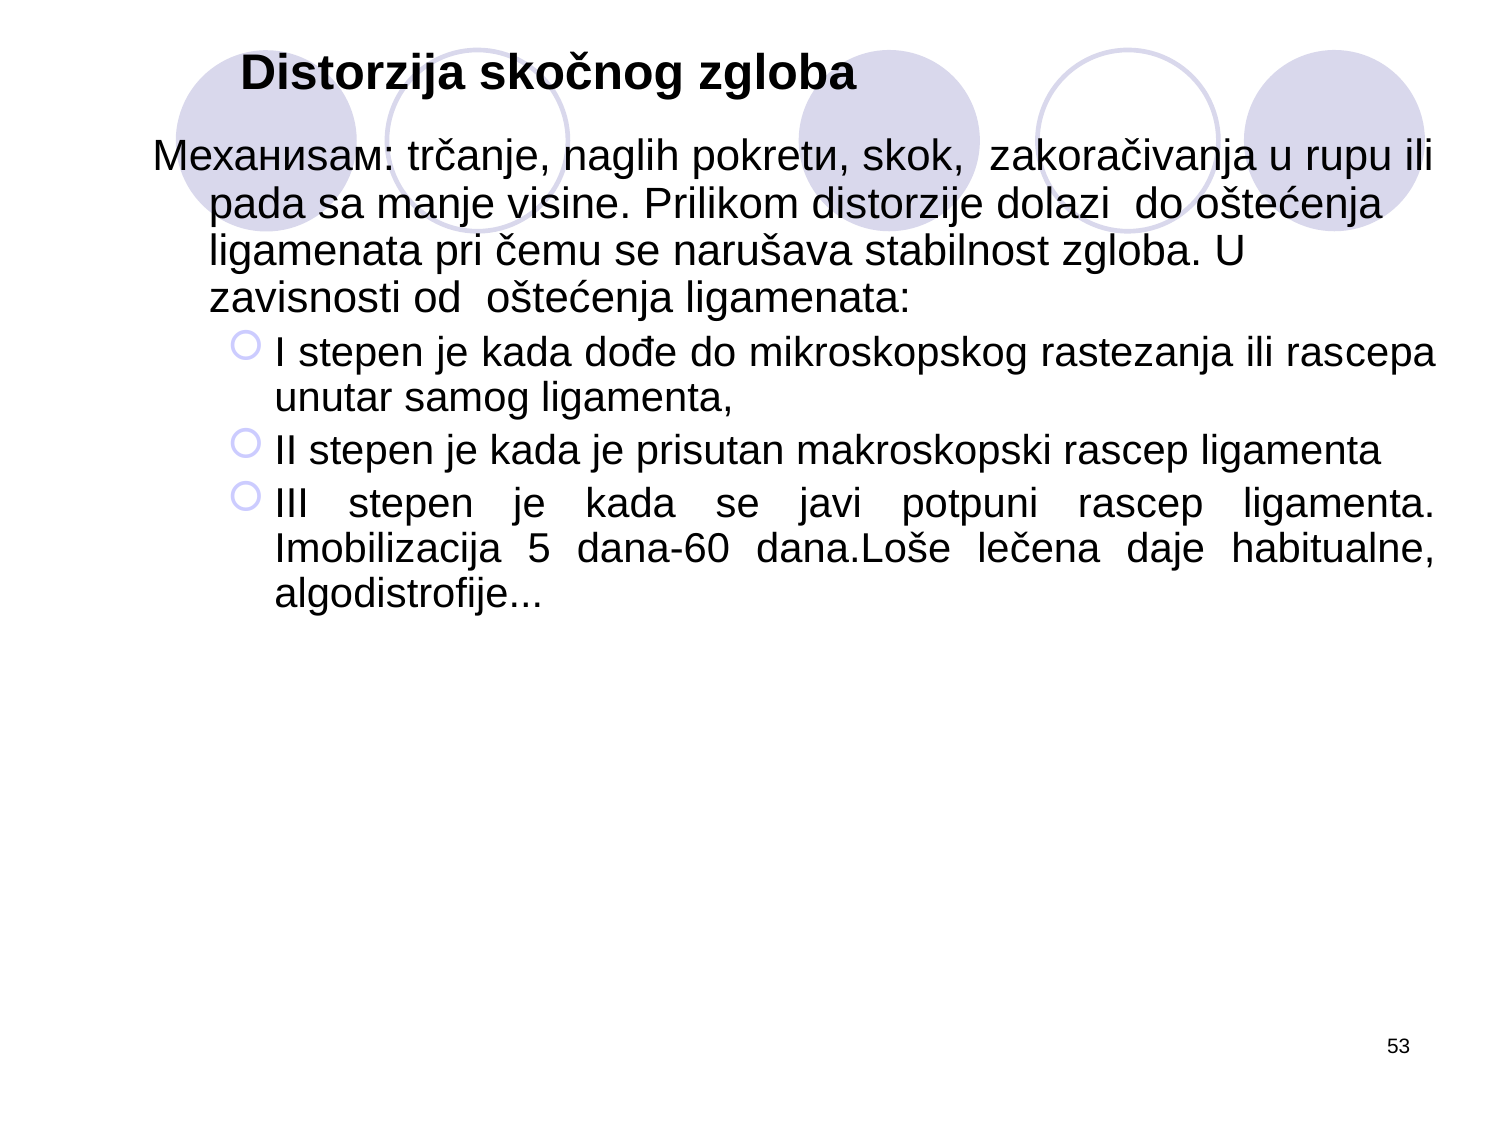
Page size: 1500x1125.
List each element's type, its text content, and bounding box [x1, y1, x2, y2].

list Mеханиѕам: trčanjе, naglih pokretи, skok, zakoračivanja u rupu ili pada sa manje visine. Prilikom distorzije dolazi do oštećenja ligamenata pri čemu se narušava stabilnost zgloba. U zavisnosti od oštećenja ligamenata: I stepen je kada dođe do mikroskopskog rastezanja ili rascepa unutar samog ligamenta, II stepen je kada je prisutan makroskopski rascep ligamenta III stepen je kada se javi potpuni rascep ligamenta. Imobilizacija 5 dana-60 dana.Loše lečena daje habitualne, algodistrofije... [137, 125, 1451, 1000]
title Distorzija skočnog zgloba [75, 45, 1425, 94]
slide_number 53 [1074, 1024, 1426, 1101]
